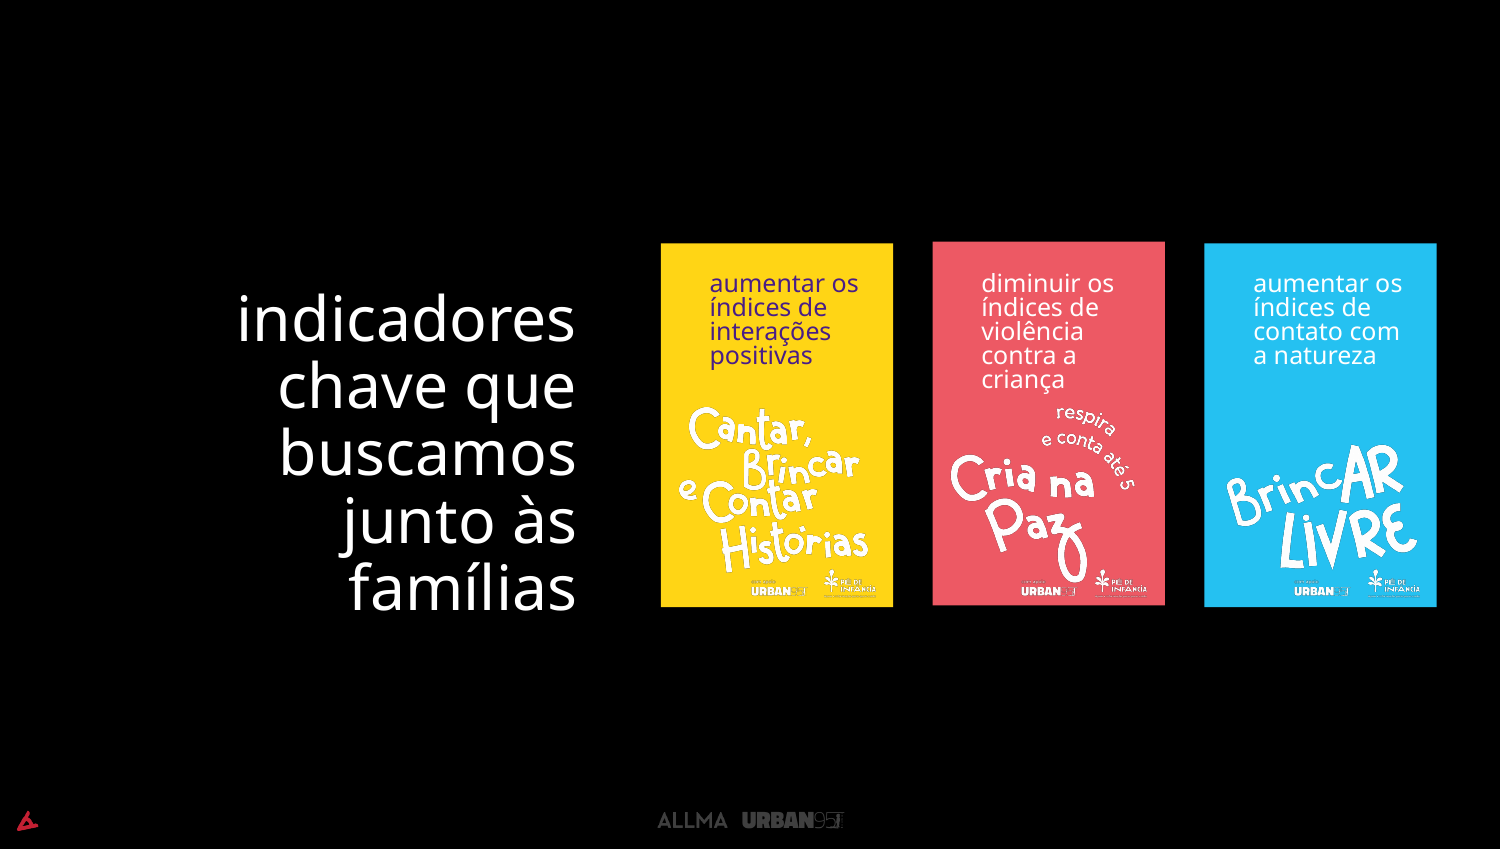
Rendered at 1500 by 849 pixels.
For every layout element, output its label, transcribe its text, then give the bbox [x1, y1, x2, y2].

text_box aumentar os índices de contato com a natureza [1223, 258, 1419, 385]
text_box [744, 584, 883, 607]
picture [656, 810, 729, 829]
text_box [660, 243, 894, 608]
text_box [1204, 243, 1437, 608]
text_box indicadores chave que buscamos junto às famílias [100, 272, 593, 640]
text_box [1209, 410, 1432, 607]
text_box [671, 402, 882, 576]
picture [944, 402, 1143, 593]
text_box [1015, 563, 1153, 607]
text_box diminuir os índices de violência contra a criança [951, 258, 1147, 407]
picture [14, 808, 41, 833]
text_box aumentar os índices de interações positivas [679, 258, 875, 385]
text_box [932, 241, 1165, 606]
picture [739, 808, 847, 831]
